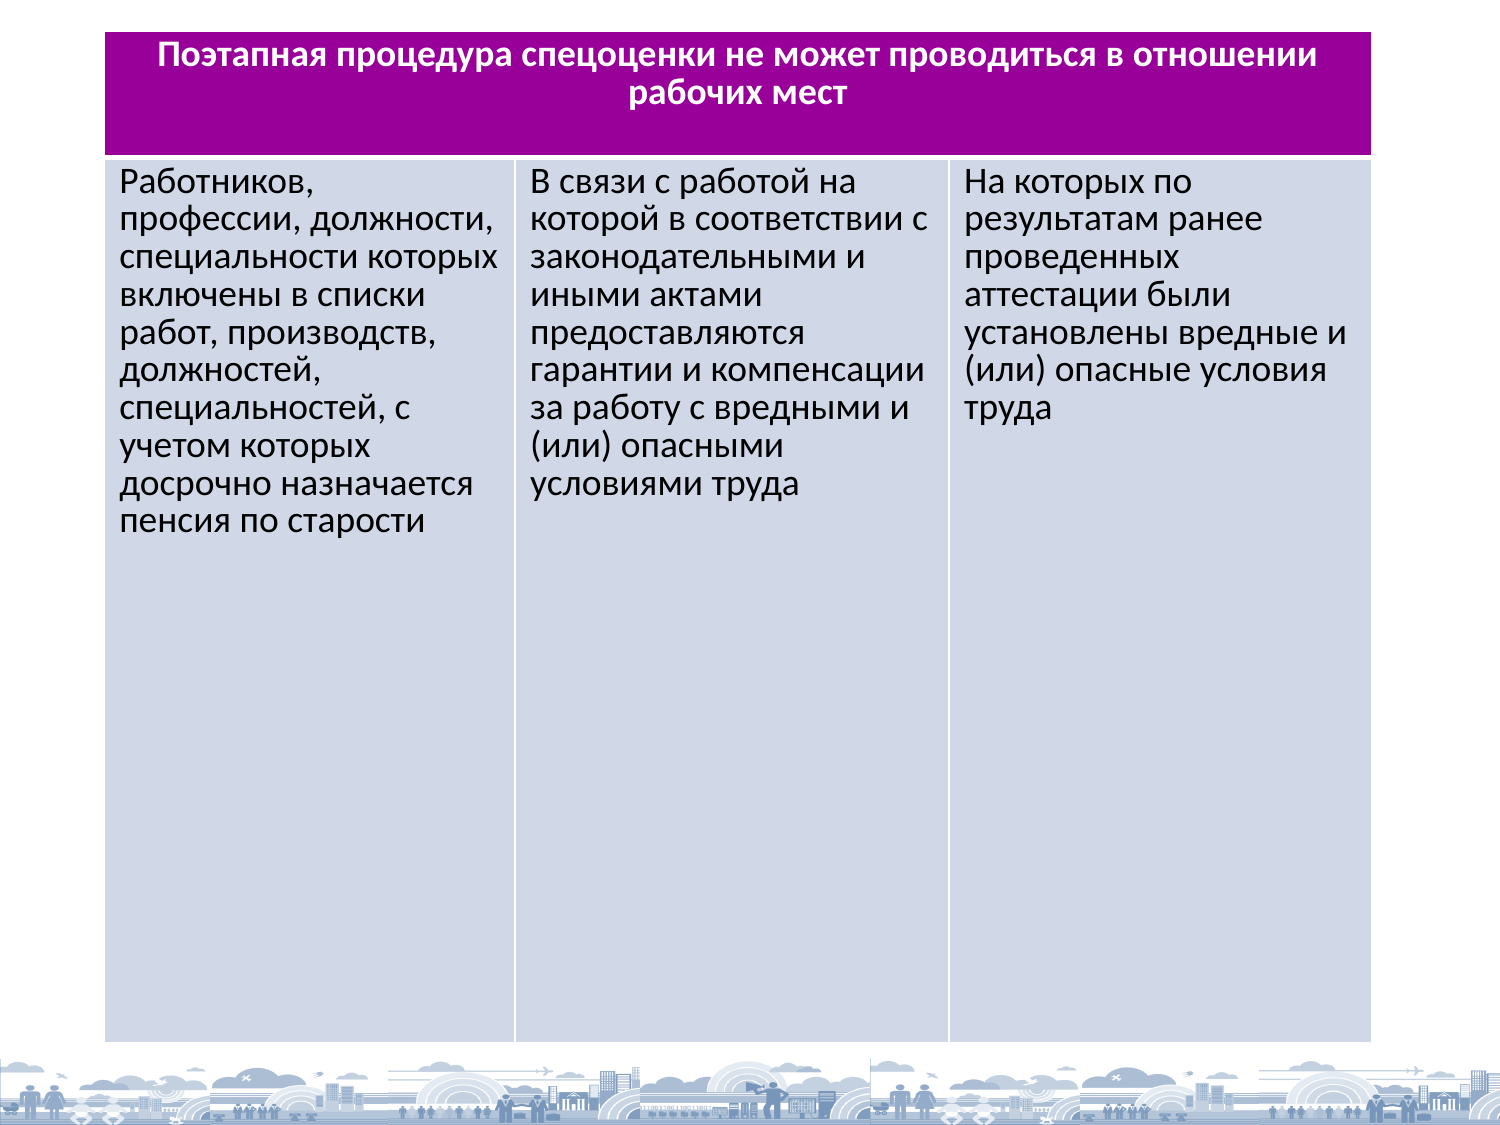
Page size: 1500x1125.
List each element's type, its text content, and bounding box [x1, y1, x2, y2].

table_cell Работников, профессии, должности, специальности которых включены в списки работ, производств, должностей, специальностей, с учетом которых досрочно назначается пенсия по старости [105, 160, 514, 1042]
table_cell В связи с работой на которой в соответствии с законодательными и иными актами предоставляются гарантии и компенсации за работу с вредными и (или) опасными условиями труда [516, 160, 948, 1042]
table_header Поэтапная процедура спецоценки не может проводиться в отношении рабочих мест [105, 32, 1371, 155]
table_cell На которых по результатам ранее проведенных аттестации были установлены вредные и (или) опасные условия труда [950, 160, 1371, 1042]
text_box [0, 1058, 1500, 1125]
